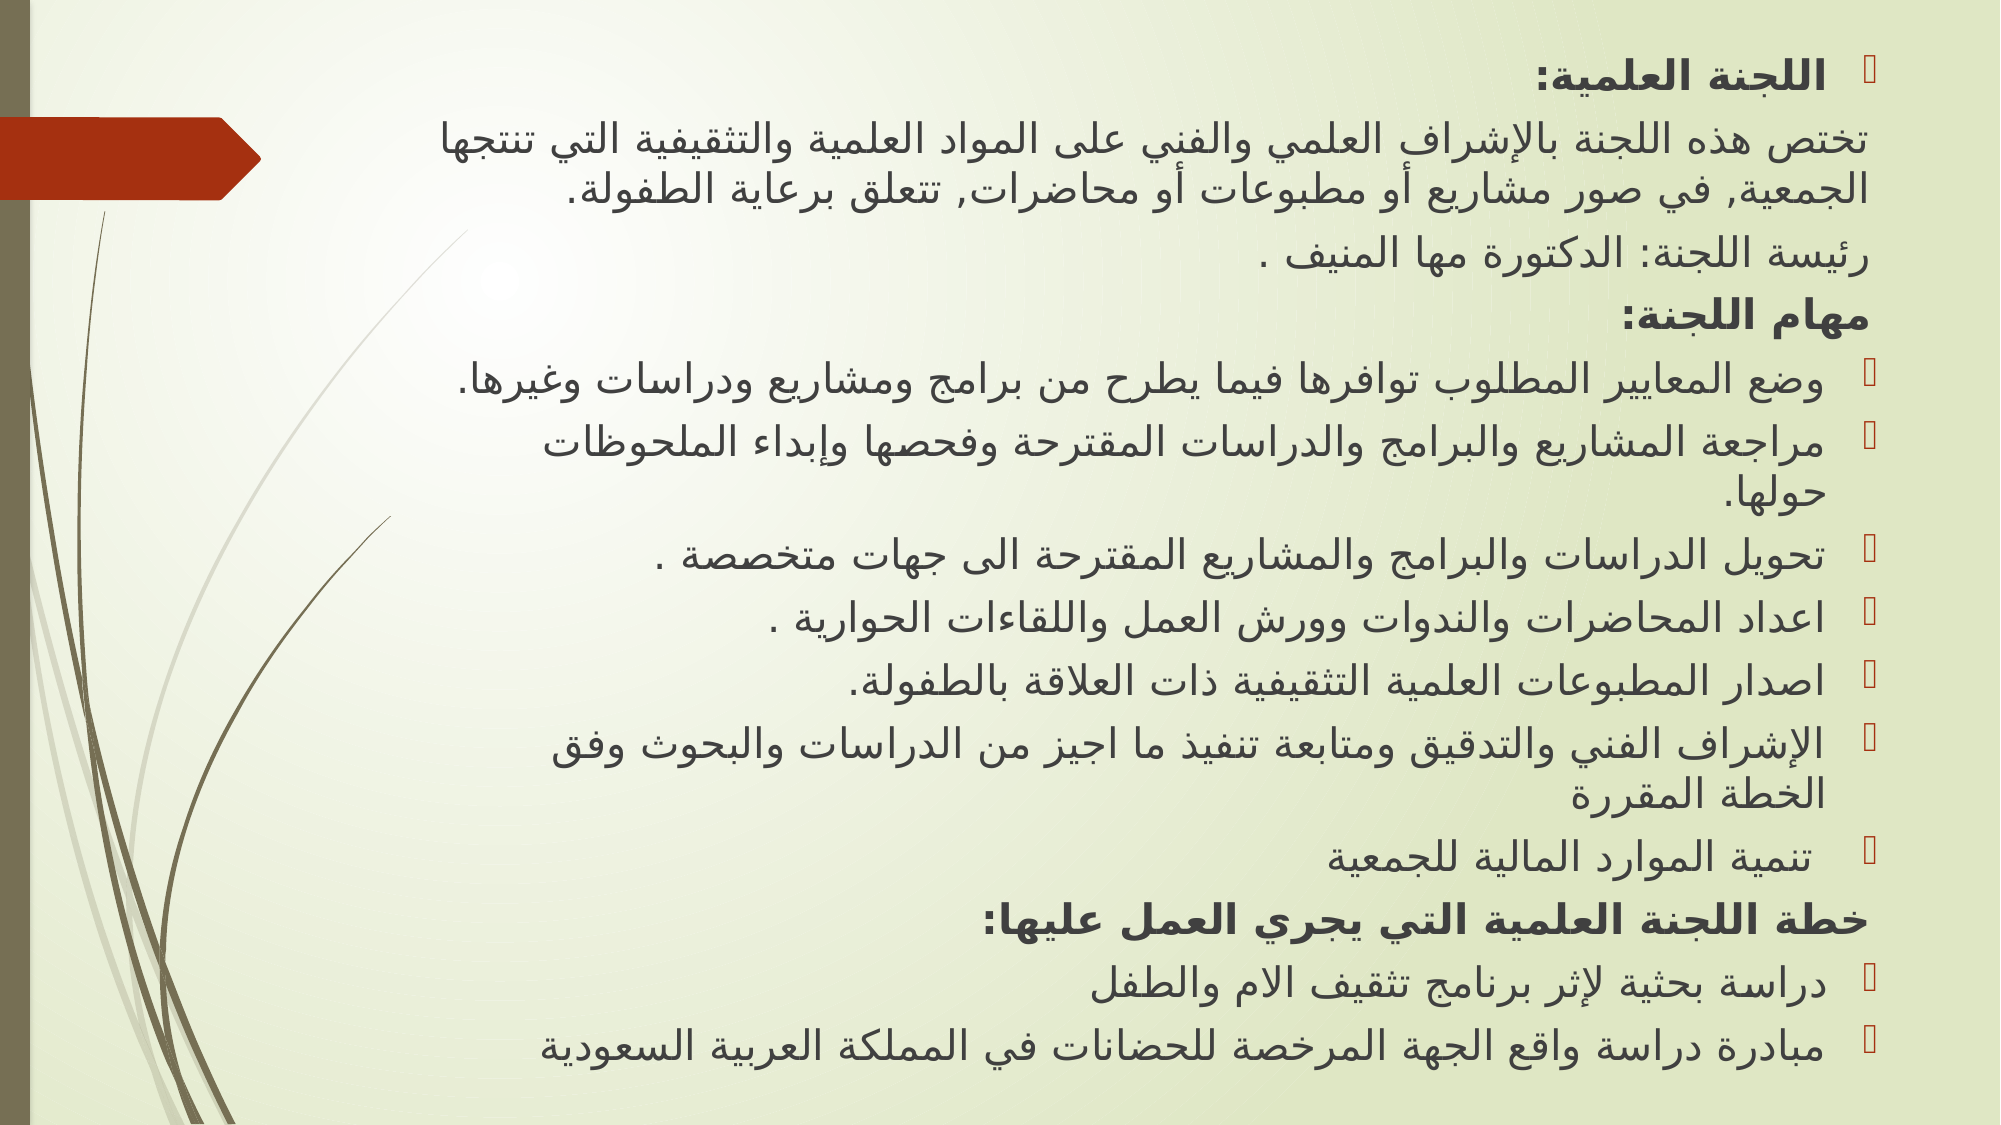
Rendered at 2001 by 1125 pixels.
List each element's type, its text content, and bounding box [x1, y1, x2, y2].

list اللجنة العلمية: تختص هذه اللجنة بالإشراف العلمي والفني على المواد العلمية والتثقيفية التي تنتجها الجمعية, في صور مشاريع أو مطبوعات أو محاضرات, تتعلق برعاية الطفولة. رئيسة اللجنة: الدكتورة مها المنيف . مهام اللجنة: وضع المعايير المطلوب توافرها فيما يطرح من برامج ومشاريع ودراسات وغيرها. مراجعة المشاريع والبرامج والدراسات المقترحة وفحصها وإبداء الملحوظات حولها. تحويل الدراسات والبرامج والمشاريع المقترحة الى جهات متخصصة . اعداد المحاضرات والندوات وورش العمل واللقاءات الحوارية . اصدار المطبوعات العلمية التثقيفية ذات العلاقة بالطفولة. الإشراف الفني والتدقيق ومتابعة تنفيذ ما اجيز من الدراسات والبحوث وفق الخطة المقررة تنمية الموارد المالية للجمعية خطة اللجنة العلمية التي يجري العمل عليها: دراسة بحثية لإثر برنامج تثقيف الام والطفل مبادرة دراسة واقع الجهة المرخصة للحضانات في المملكة العربية السعودية [424, 41, 1888, 1125]
